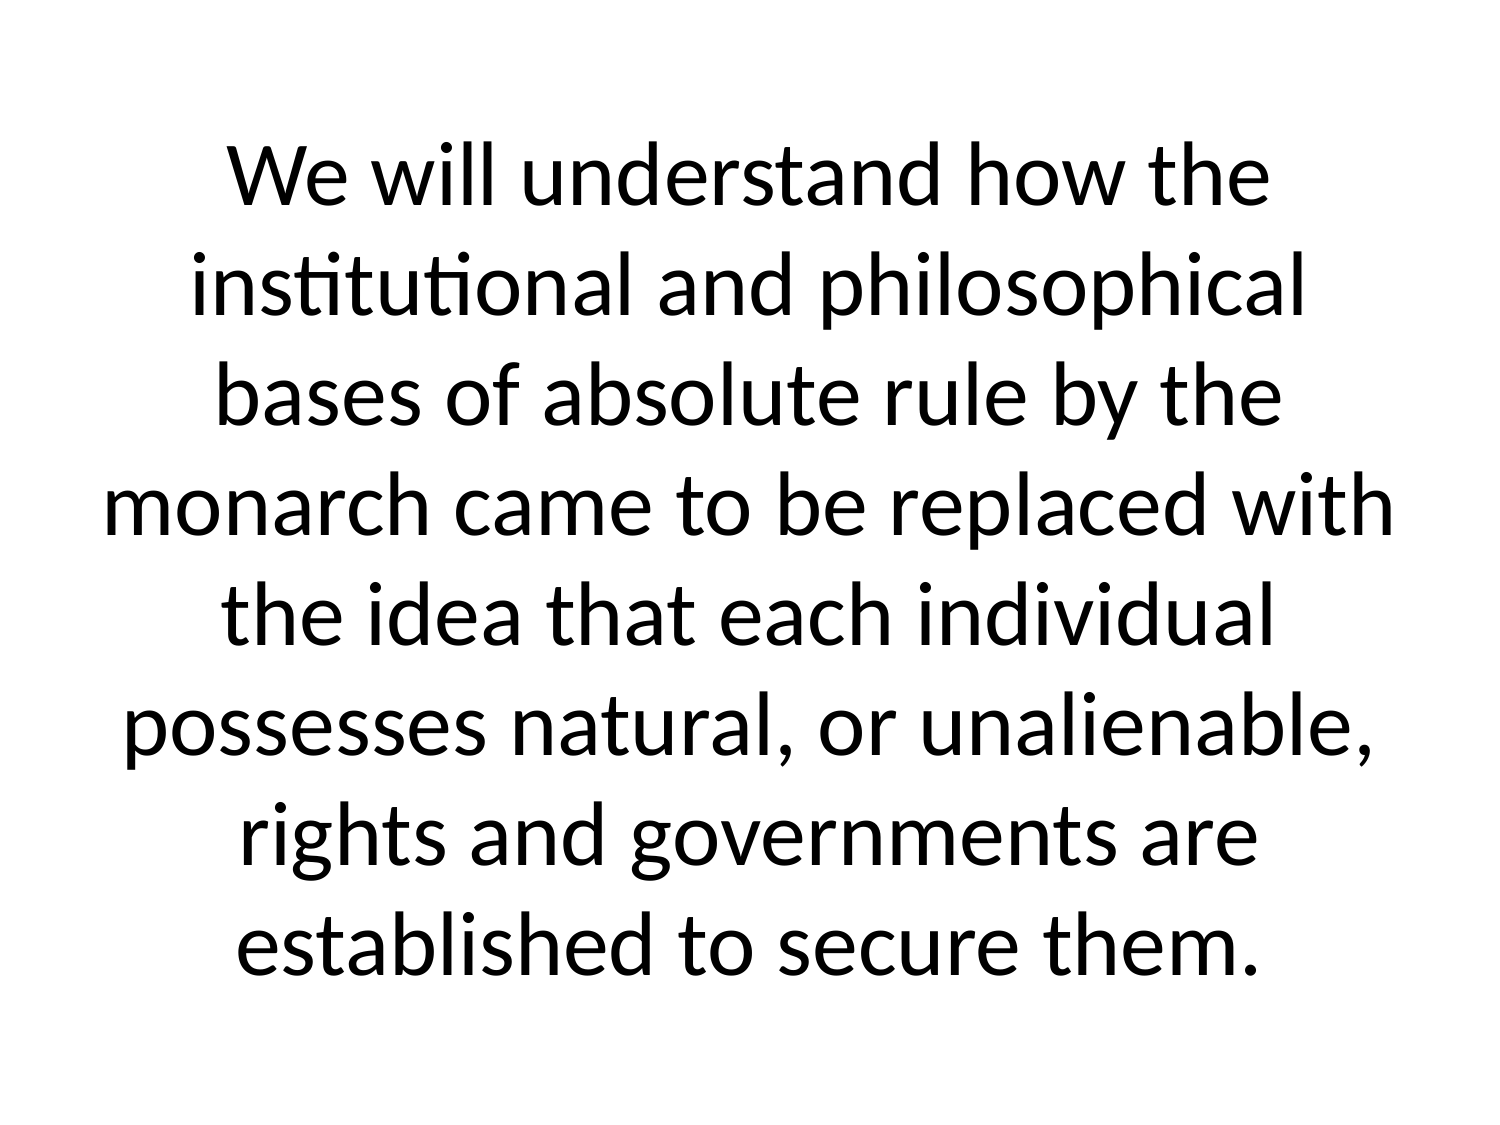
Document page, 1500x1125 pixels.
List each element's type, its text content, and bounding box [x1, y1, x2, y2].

title We will understand how the institutional and philosophical bases of absolute rule by the monarch came to be replaced with the idea that each individual possesses natural, or unalienable, rights and governments are established to secure them. [74, 44, 1426, 1063]
